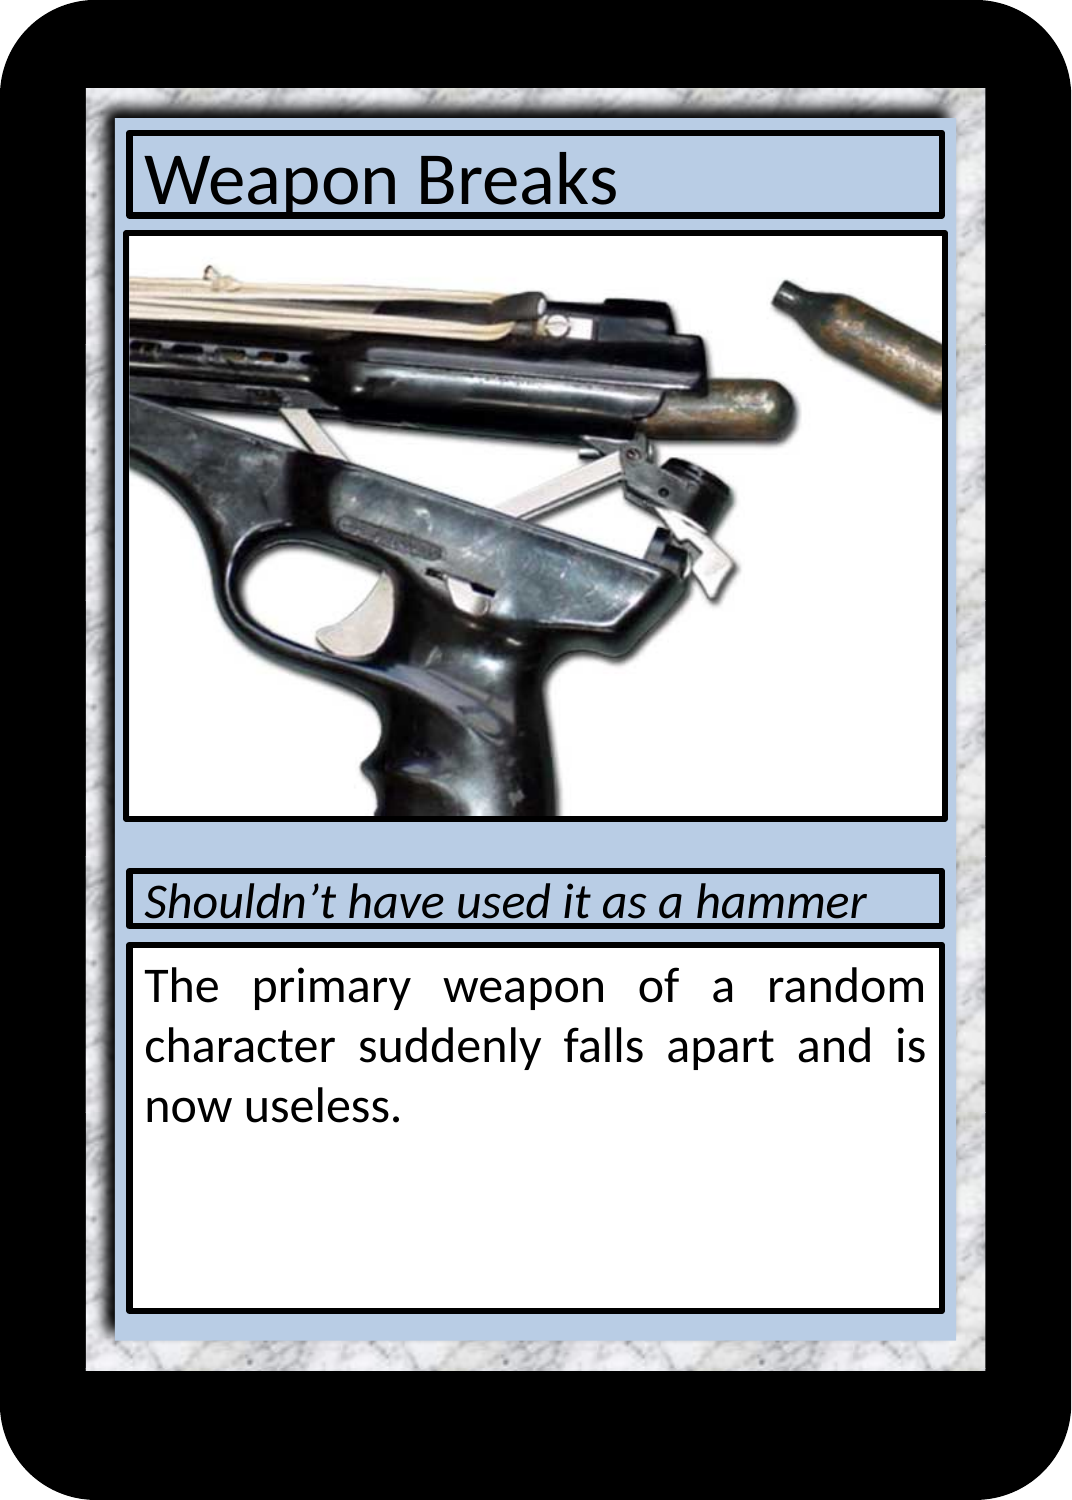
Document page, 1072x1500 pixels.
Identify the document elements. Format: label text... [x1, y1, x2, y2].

title Weapon Breaks [126, 130, 945, 219]
picture [85, 88, 986, 1371]
list Shouldn’t have used it as a hammer [126, 868, 945, 929]
list The primary weapon of a random character suddenly falls apart and is now useless. [126, 942, 945, 1314]
